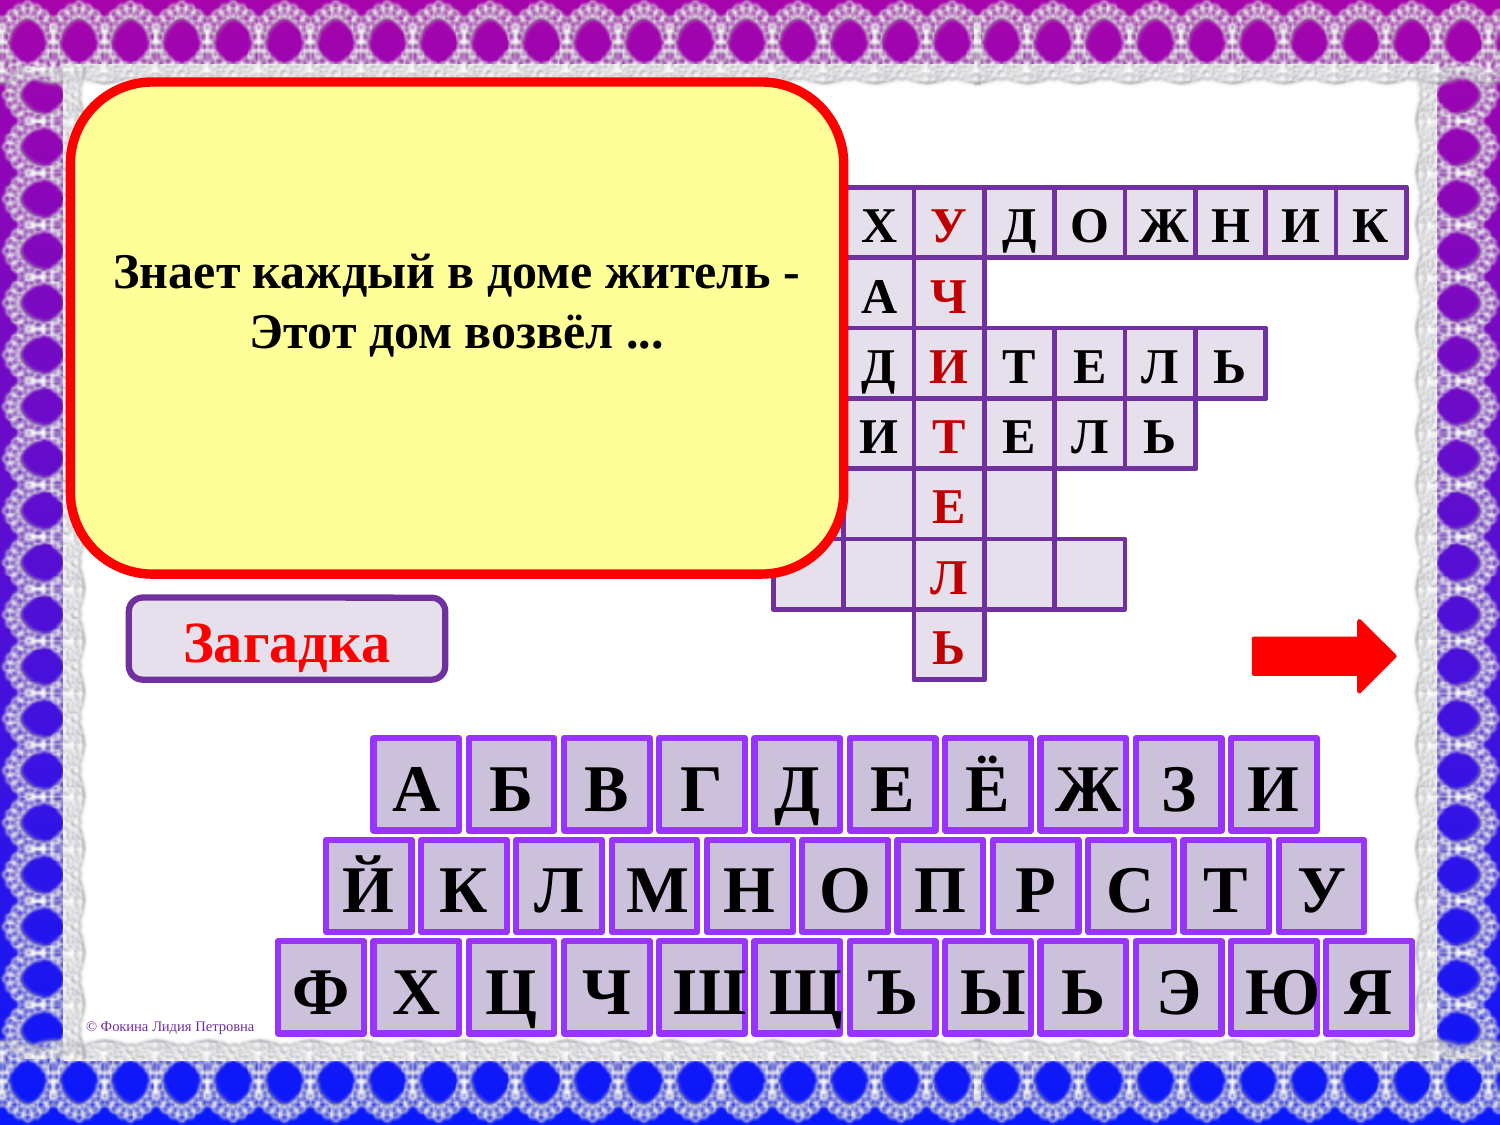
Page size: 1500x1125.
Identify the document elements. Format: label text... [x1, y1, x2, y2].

text_box Ю [1229, 939, 1319, 1036]
text_box Ш [657, 939, 747, 1036]
text_box Н [705, 838, 795, 934]
text_box М [610, 838, 699, 934]
text_box Я [1324, 939, 1414, 1036]
text_box Ч [562, 939, 652, 1036]
text_box Д [752, 736, 842, 833]
text_box П [895, 838, 985, 934]
picture [105, 105, 469, 551]
text_box Й [324, 838, 414, 934]
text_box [491, 187, 1407, 680]
text_box Х [371, 939, 461, 1036]
text_box Л [514, 838, 604, 934]
text_box З [1134, 736, 1224, 833]
text_box Ф [276, 939, 366, 1036]
text_box У [1277, 838, 1366, 934]
text_box Г [657, 736, 747, 833]
text_box Ж [1038, 736, 1128, 833]
text_box Знает каждый в доме житель - Этот дом возвёл ... [68, 79, 846, 577]
text_box Загадка [126, 595, 448, 682]
text_box Ь [1038, 939, 1128, 1036]
text_box О [800, 838, 890, 934]
text_box И [1229, 736, 1319, 833]
text_box Е [848, 736, 938, 833]
picture [1, 67, 89, 1058]
text_box Щ [752, 939, 842, 1036]
text_box [1357, 688, 1366, 694]
text_box Т [1181, 838, 1271, 934]
text_box К [419, 838, 509, 934]
text_box Б [467, 736, 556, 833]
text_box А [371, 736, 461, 833]
text_box Ъ [848, 939, 938, 1036]
text_box Э [1134, 939, 1224, 1036]
text_box Ё [943, 736, 1033, 833]
text_box Р [991, 838, 1081, 934]
text_box Ц [467, 939, 556, 1036]
picture [0, 0, 1500, 1125]
text_box В [562, 736, 652, 833]
text_box Ы [943, 939, 1033, 1036]
text_box С [1086, 838, 1176, 934]
